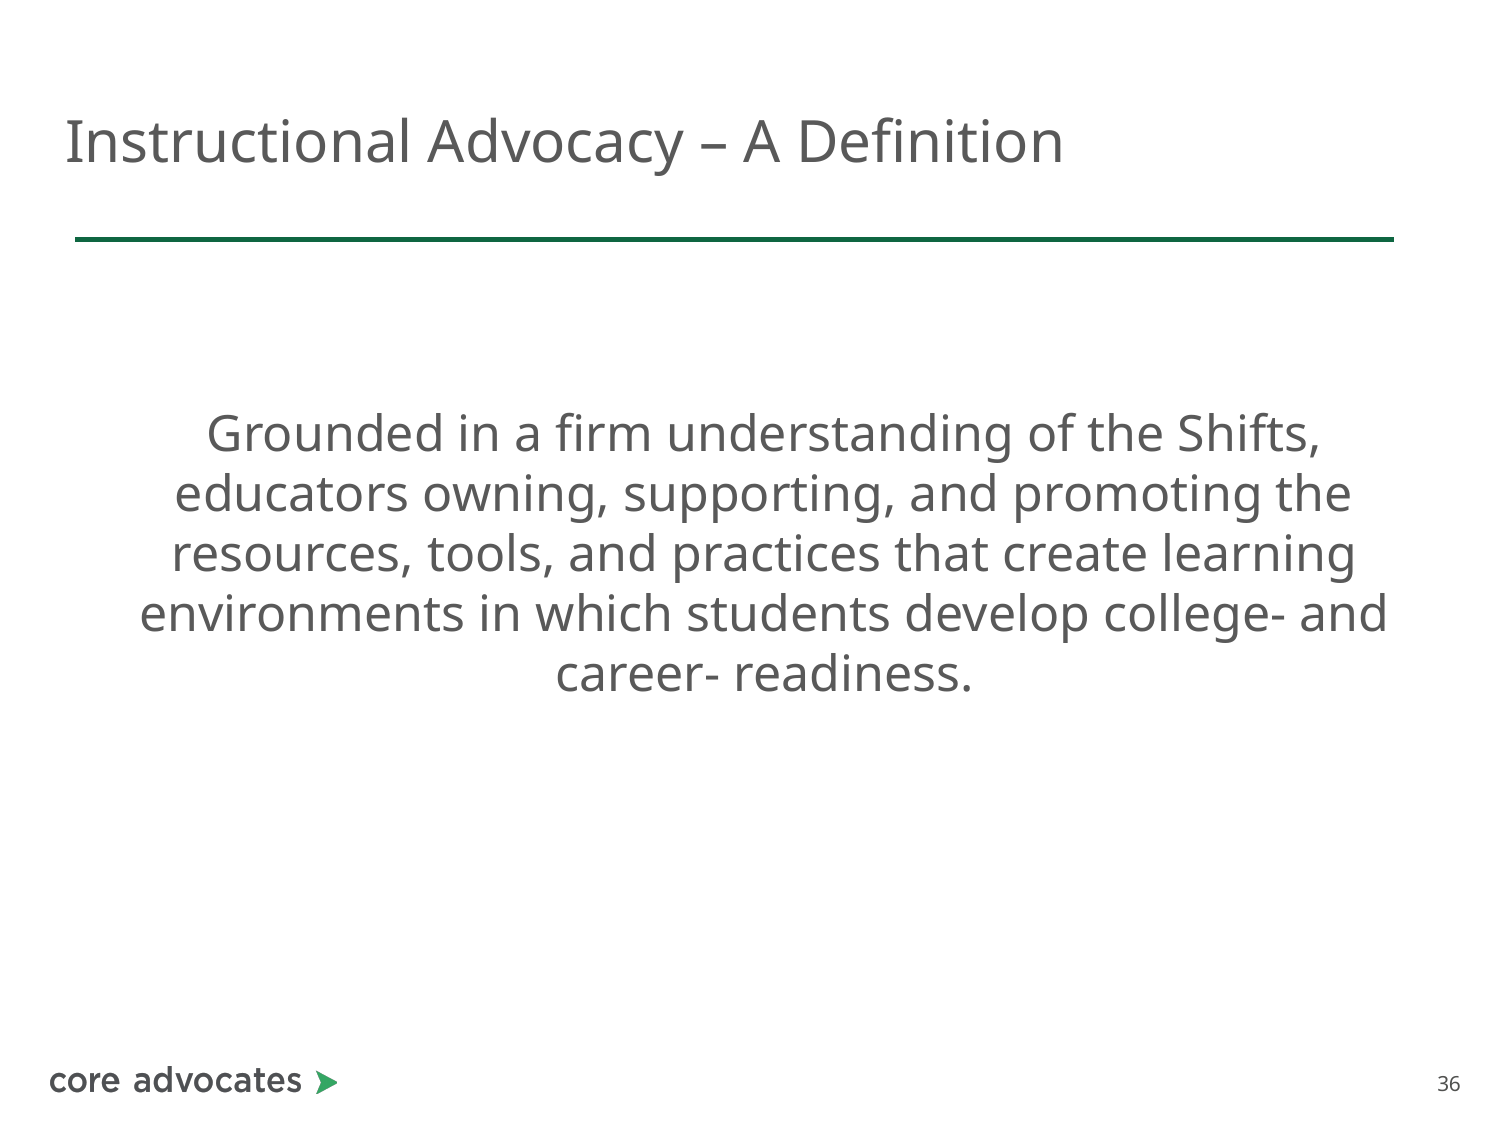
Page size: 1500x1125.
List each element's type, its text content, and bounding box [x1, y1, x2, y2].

list Grounded in a firm understanding of the Shifts, educators owning, supporting, and promoting the resources, tools, and practices that create learning environments in which students develop college- and career- readiness. [50, 257, 1457, 1001]
picture [50, 1066, 337, 1094]
title Instructional Advocacy – A Definition [50, 45, 1457, 233]
